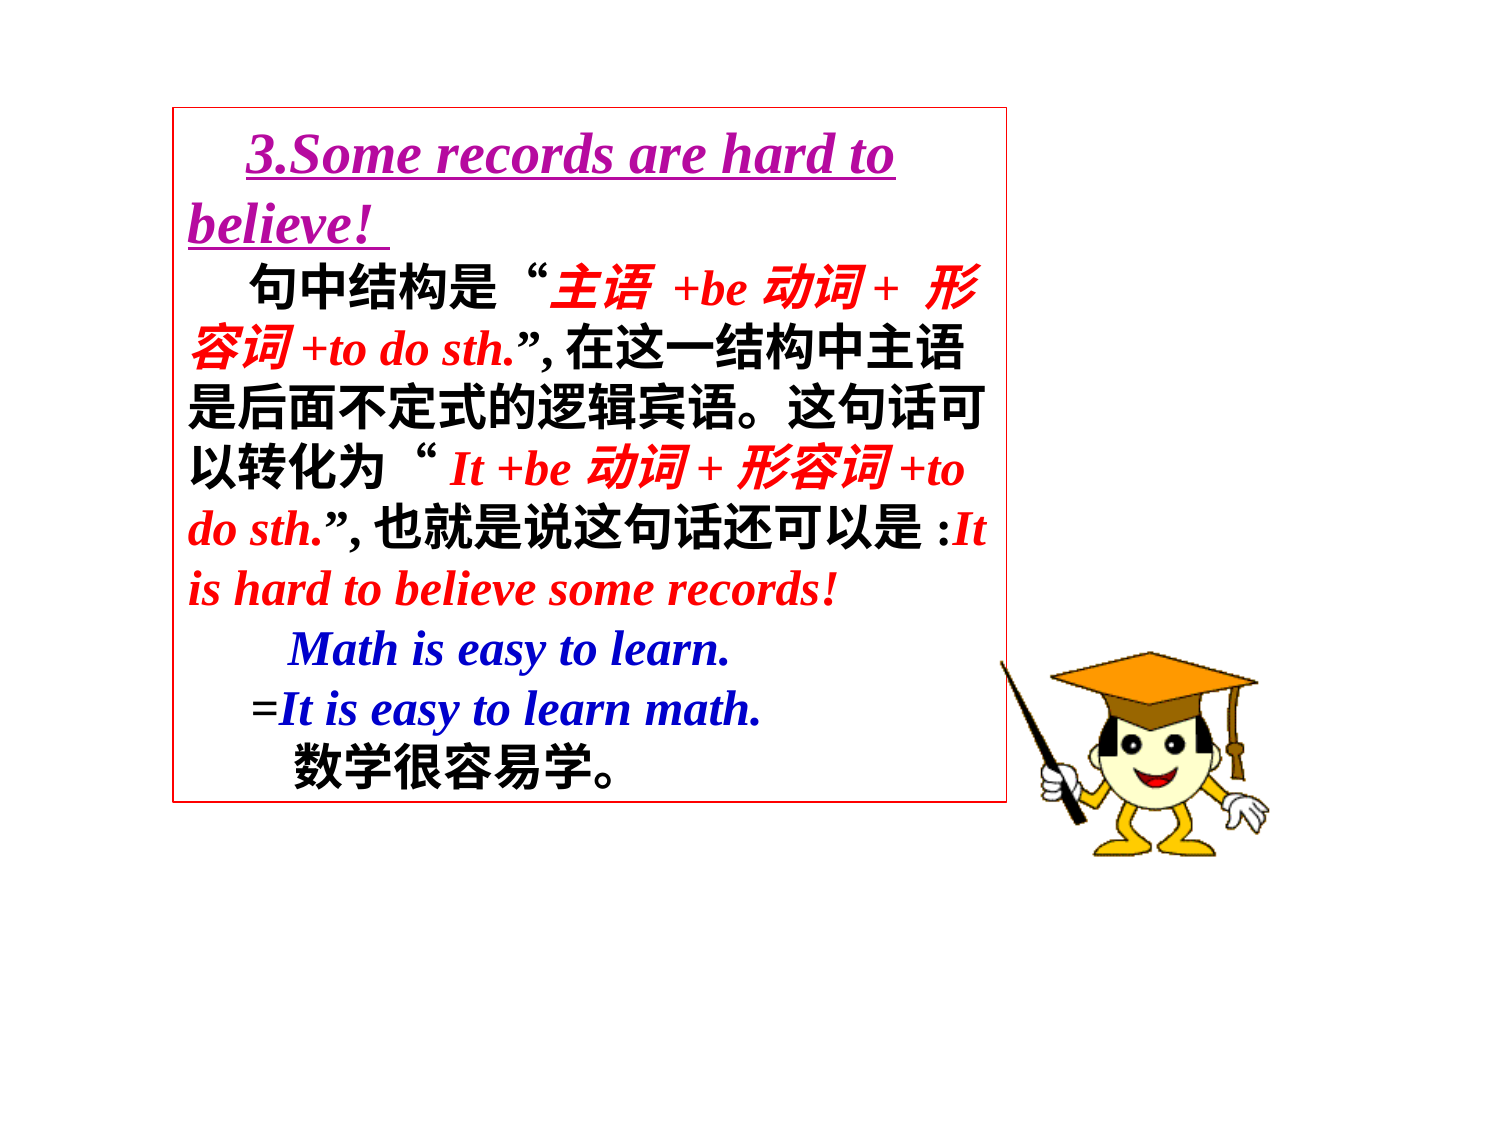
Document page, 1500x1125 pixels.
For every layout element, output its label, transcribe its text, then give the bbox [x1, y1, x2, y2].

picture [979, 636, 1293, 872]
text_box 3.Some records are hard to believe! 句中结构是“主语 +be动词+ 形容词+to do sth.”,在这一结构中主语是后面不定式的逻辑宾语。这句话可以转化为“It +be动词+形容词+to do sth.”,也就是说这句话还可以是:It is hard to believe some records! Math is easy to learn. =It is easy to learn math. 数学很容易学。 [173, 107, 1007, 803]
